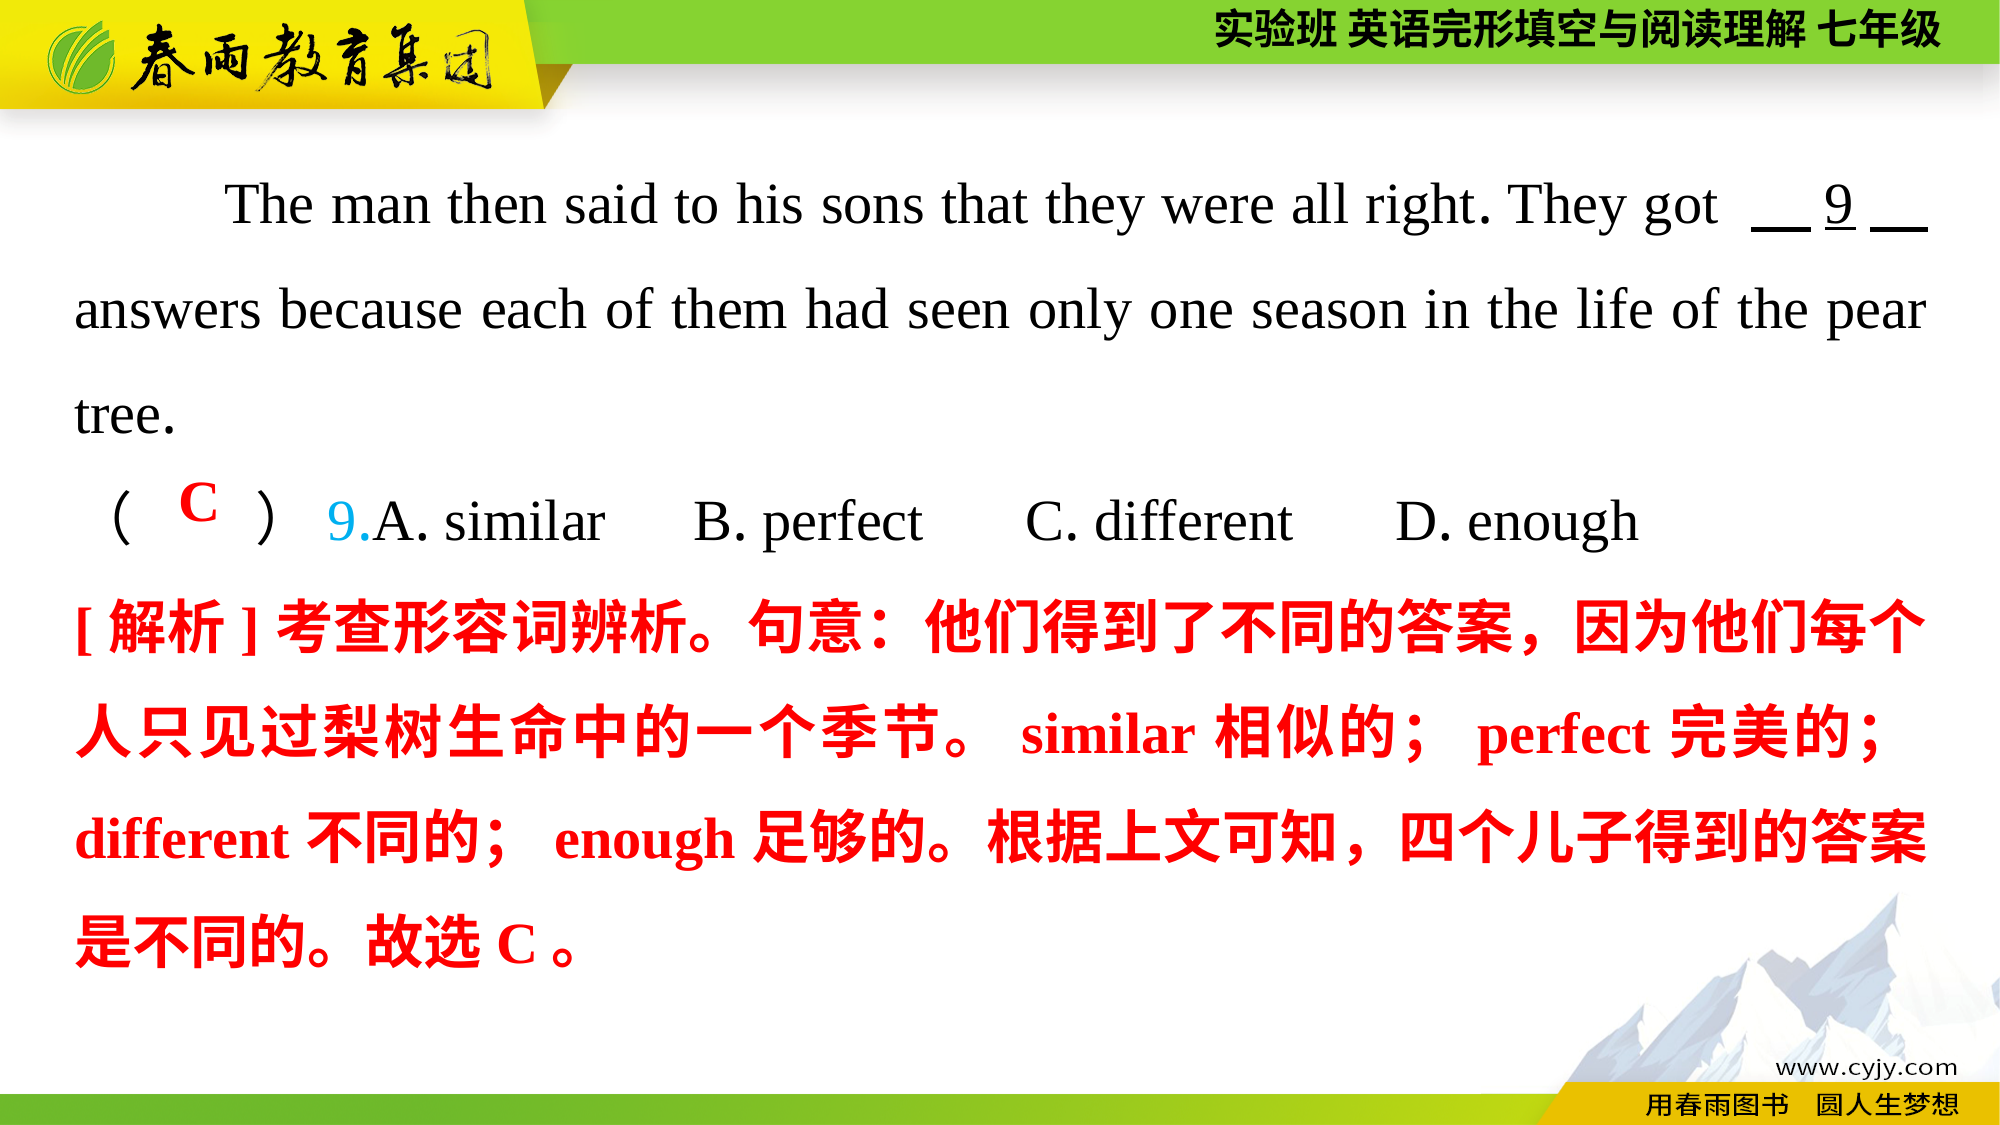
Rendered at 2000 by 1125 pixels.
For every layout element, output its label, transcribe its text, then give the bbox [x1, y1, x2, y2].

list The man then said to his sons that they were all right. They got 9 answers because each of them had seen only one season in the life of the pear tree. [59, 122, 1944, 439]
picture [0, 0, 2000, 1125]
text_box （ ）9.A. similar B. perfect C. different D. enough [59, 439, 1944, 548]
text_box [解析]考查形容词辨析。句意：他们得到了不同的答案，因为他们每个人只见过梨树生命中的一个季节。similar相似的；perfect完美的；different不同的；enough足够的。根据上文可知，四个儿子得到的答案是不同的。故选C。 [59, 548, 1944, 983]
text_box C [163, 455, 236, 541]
